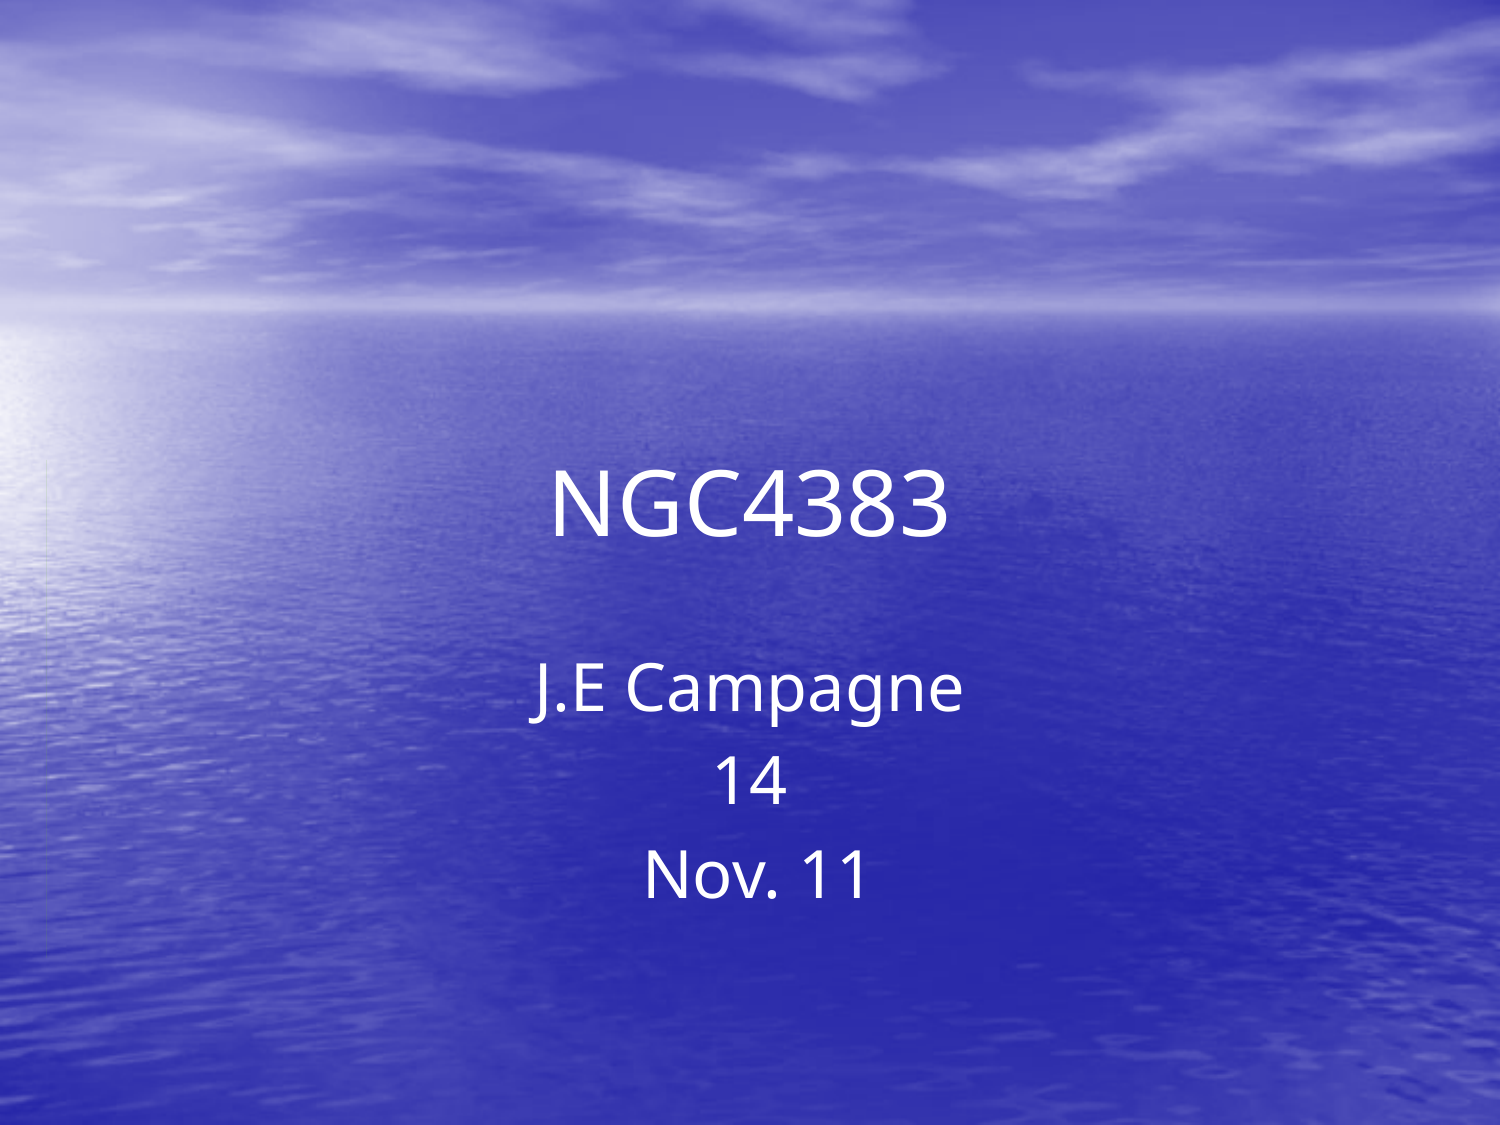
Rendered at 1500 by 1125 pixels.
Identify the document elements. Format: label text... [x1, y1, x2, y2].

title NGC4383 [112, 327, 1388, 563]
subtitle J.E Campagne 14 Nov. 11 [224, 637, 1276, 926]
